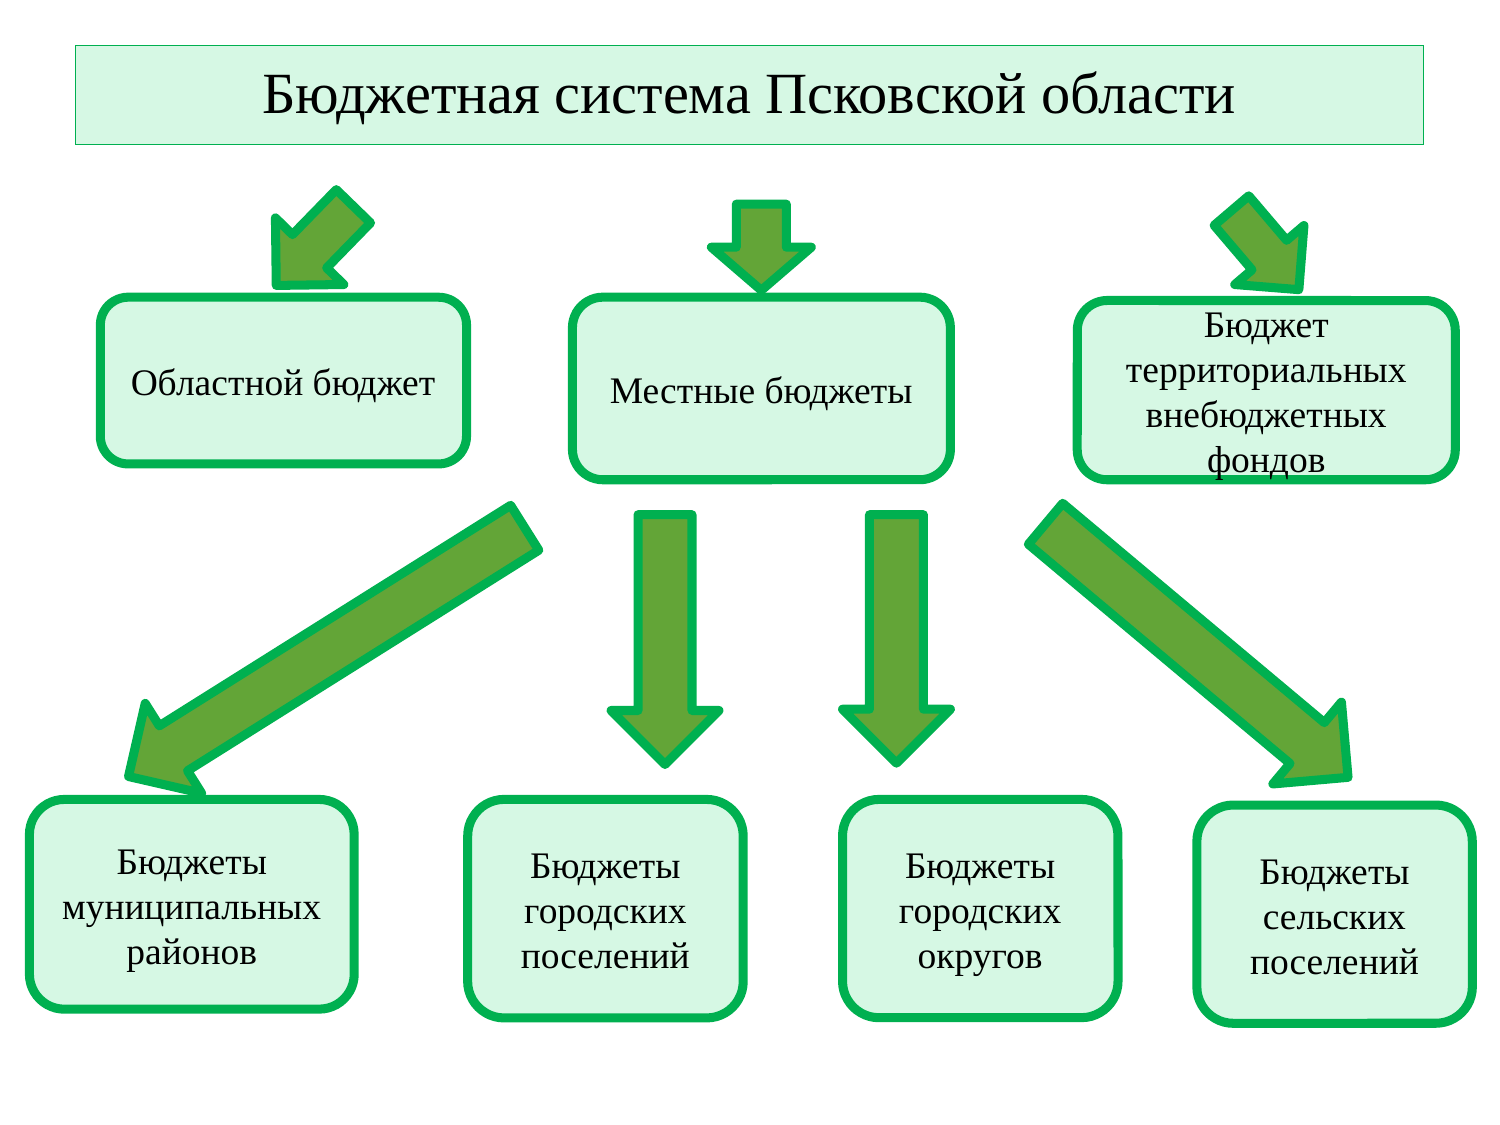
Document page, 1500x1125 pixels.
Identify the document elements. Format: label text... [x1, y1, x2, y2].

text_box [1023, 498, 1353, 789]
text_box Бюджет территориальных внебюджетных фондов [1072, 295, 1460, 485]
title Бюджетная система Псковской области [75, 45, 1424, 145]
text_box [838, 510, 955, 768]
text_box [606, 510, 724, 769]
text_box [124, 500, 544, 794]
text_box [1209, 191, 1309, 295]
text_box [270, 185, 376, 290]
text_box Областной бюджет [95, 292, 472, 469]
text_box Бюджеты городских округов [838, 794, 1123, 1023]
text_box [706, 199, 816, 292]
text_box Бюджеты муниципальных районов [24, 794, 359, 1014]
text_box Бюджеты сельских поселений [1192, 800, 1477, 1028]
text_box Местные бюджеты [567, 292, 955, 485]
text_box Бюджеты городских поселений [463, 794, 748, 1023]
